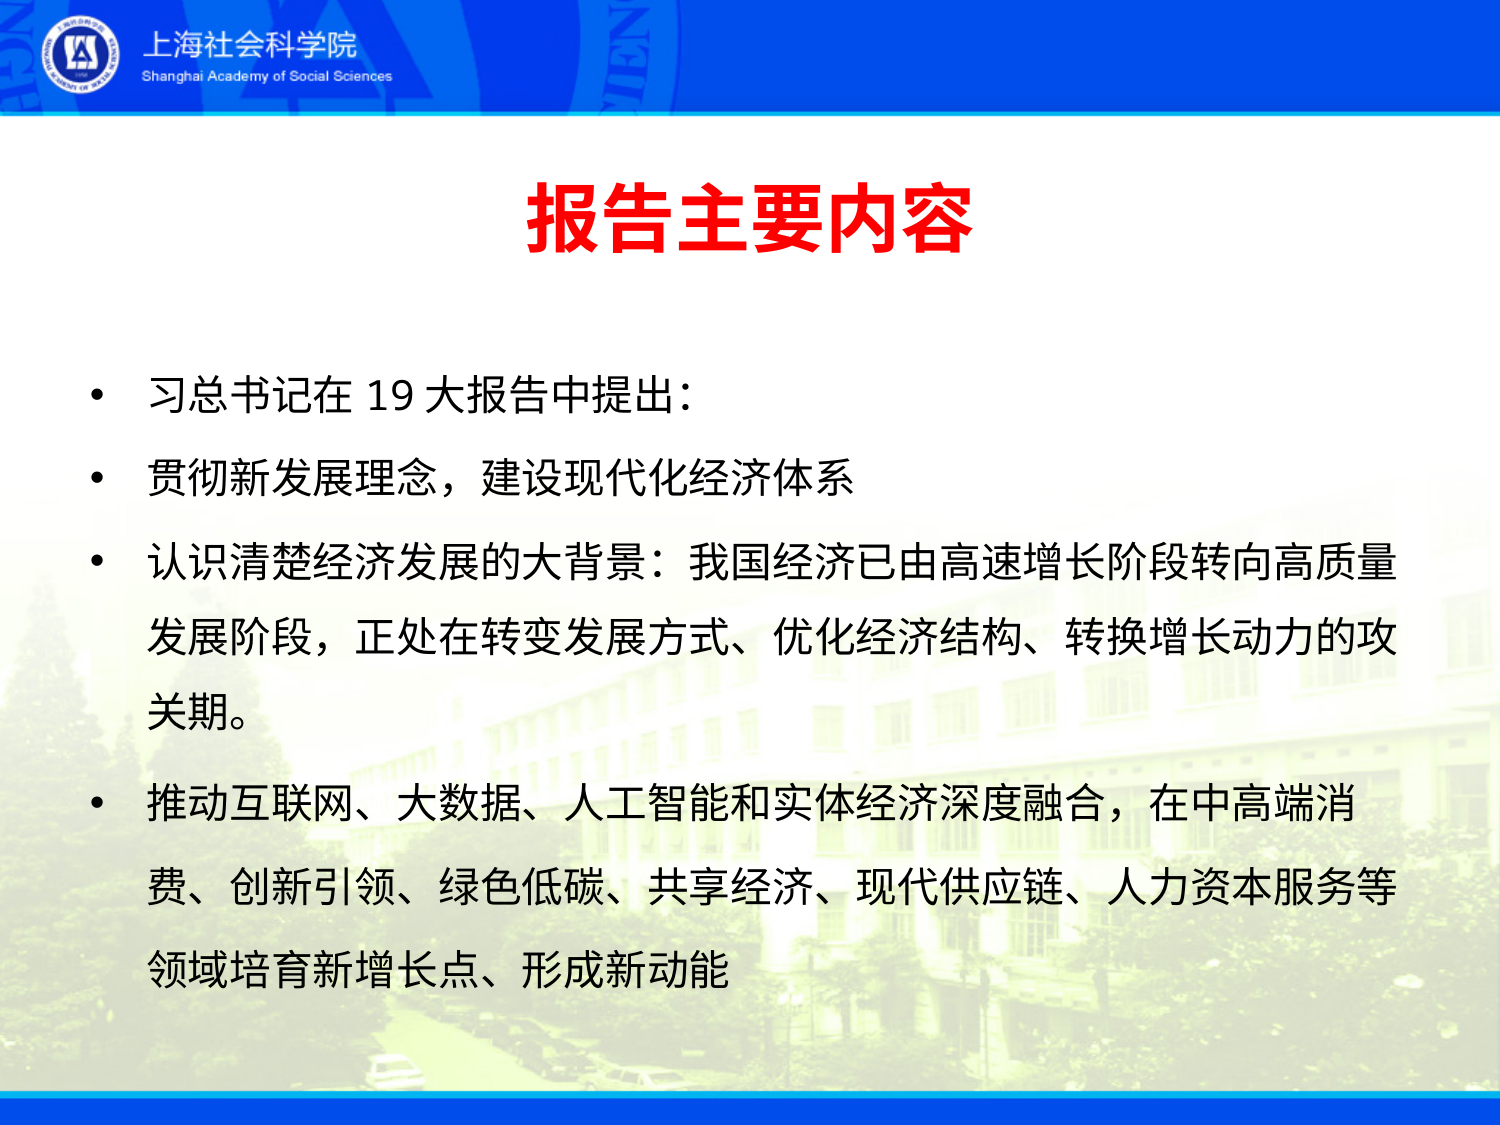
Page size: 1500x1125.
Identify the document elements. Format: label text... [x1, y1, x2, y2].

list 习总书记在19大报告中提出： 贯彻新发展理念，建设现代化经济体系 认识清楚经济发展的大背景：我国经济已由高速增长阶段转向高质量发展阶段，正处在转变发展方式、优化经济结构、转换增长动力的攻关期。 推动互联网、大数据、人工智能和实体经济深度融合，在中高端消费、创新引领、绿色低碳、共享经济、现代供应链、人力资本服务等领域培育新增长点、形成新动能 [74, 327, 1426, 1006]
picture [0, 1099, 1500, 1125]
title 报告主要内容 [74, 128, 1426, 305]
picture [0, 0, 1500, 1091]
